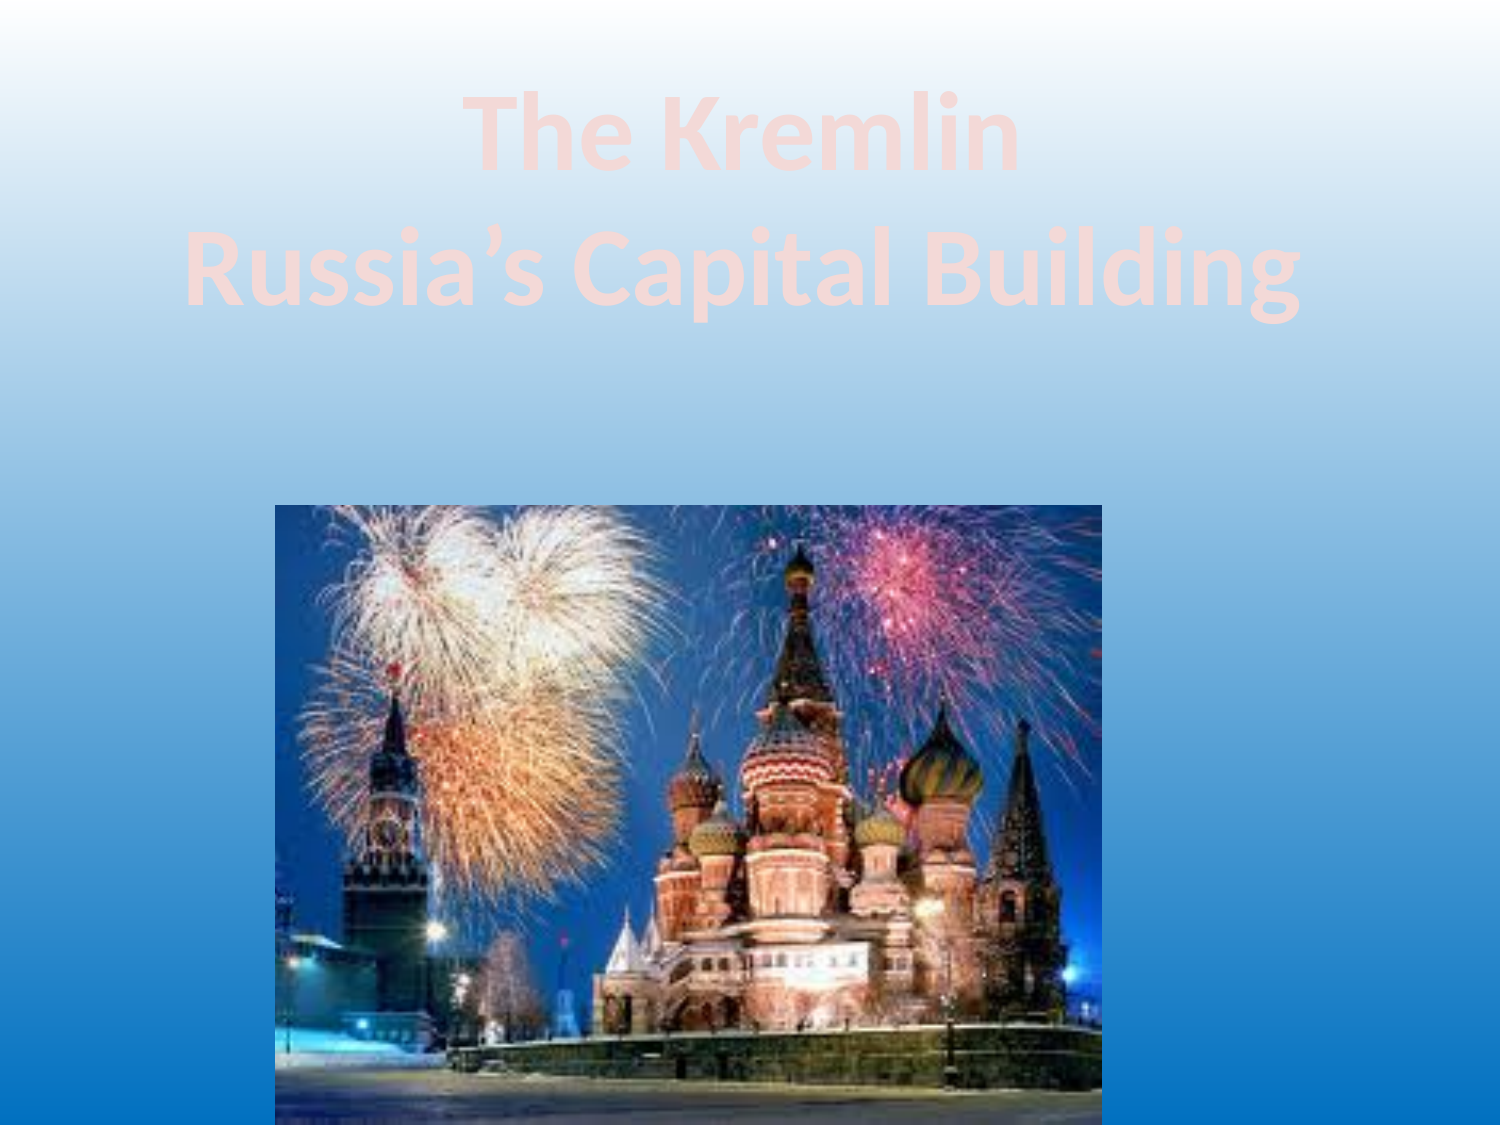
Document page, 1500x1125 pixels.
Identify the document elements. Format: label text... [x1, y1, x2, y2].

picture [274, 505, 1103, 1125]
text_box The Kremlin Russia’s Capital Building [167, 49, 1318, 335]
